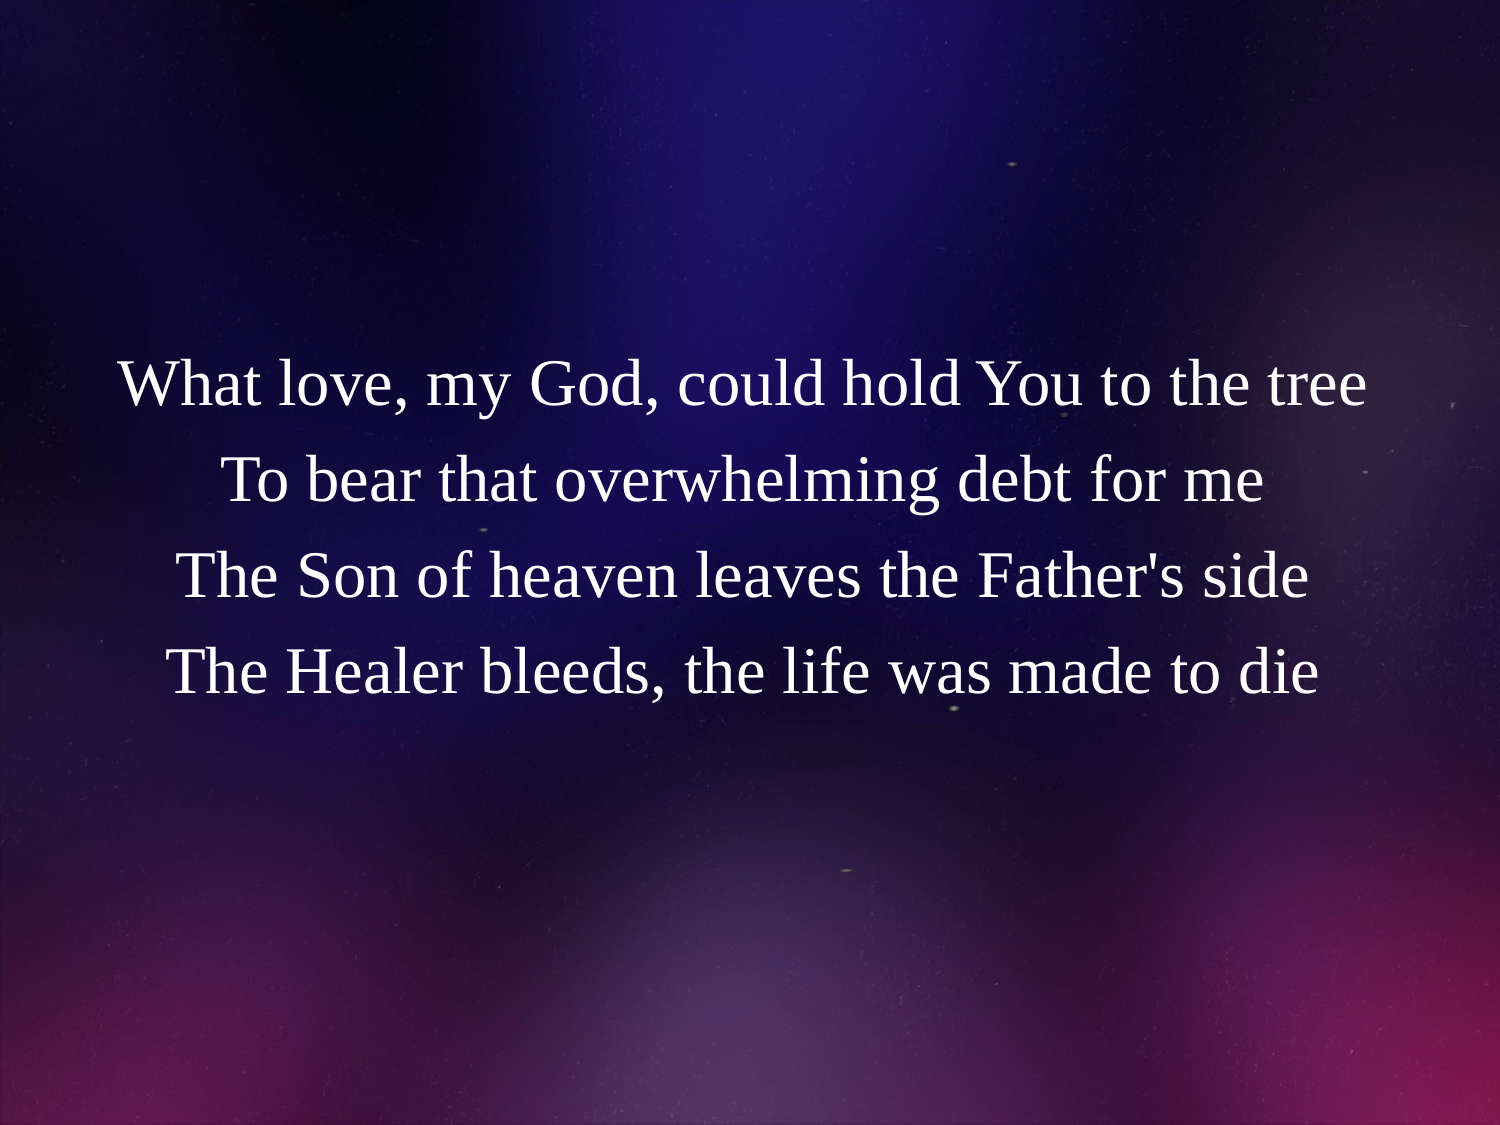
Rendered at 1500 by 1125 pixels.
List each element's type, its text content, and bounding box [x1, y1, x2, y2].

picture [0, 0, 1500, 1125]
title What love, my God, could hold You to the tree To bear that overwhelming debt for me The Son of heaven leaves the Father's side The Healer bleeds, the life was made to die [62, 420, 1425, 609]
